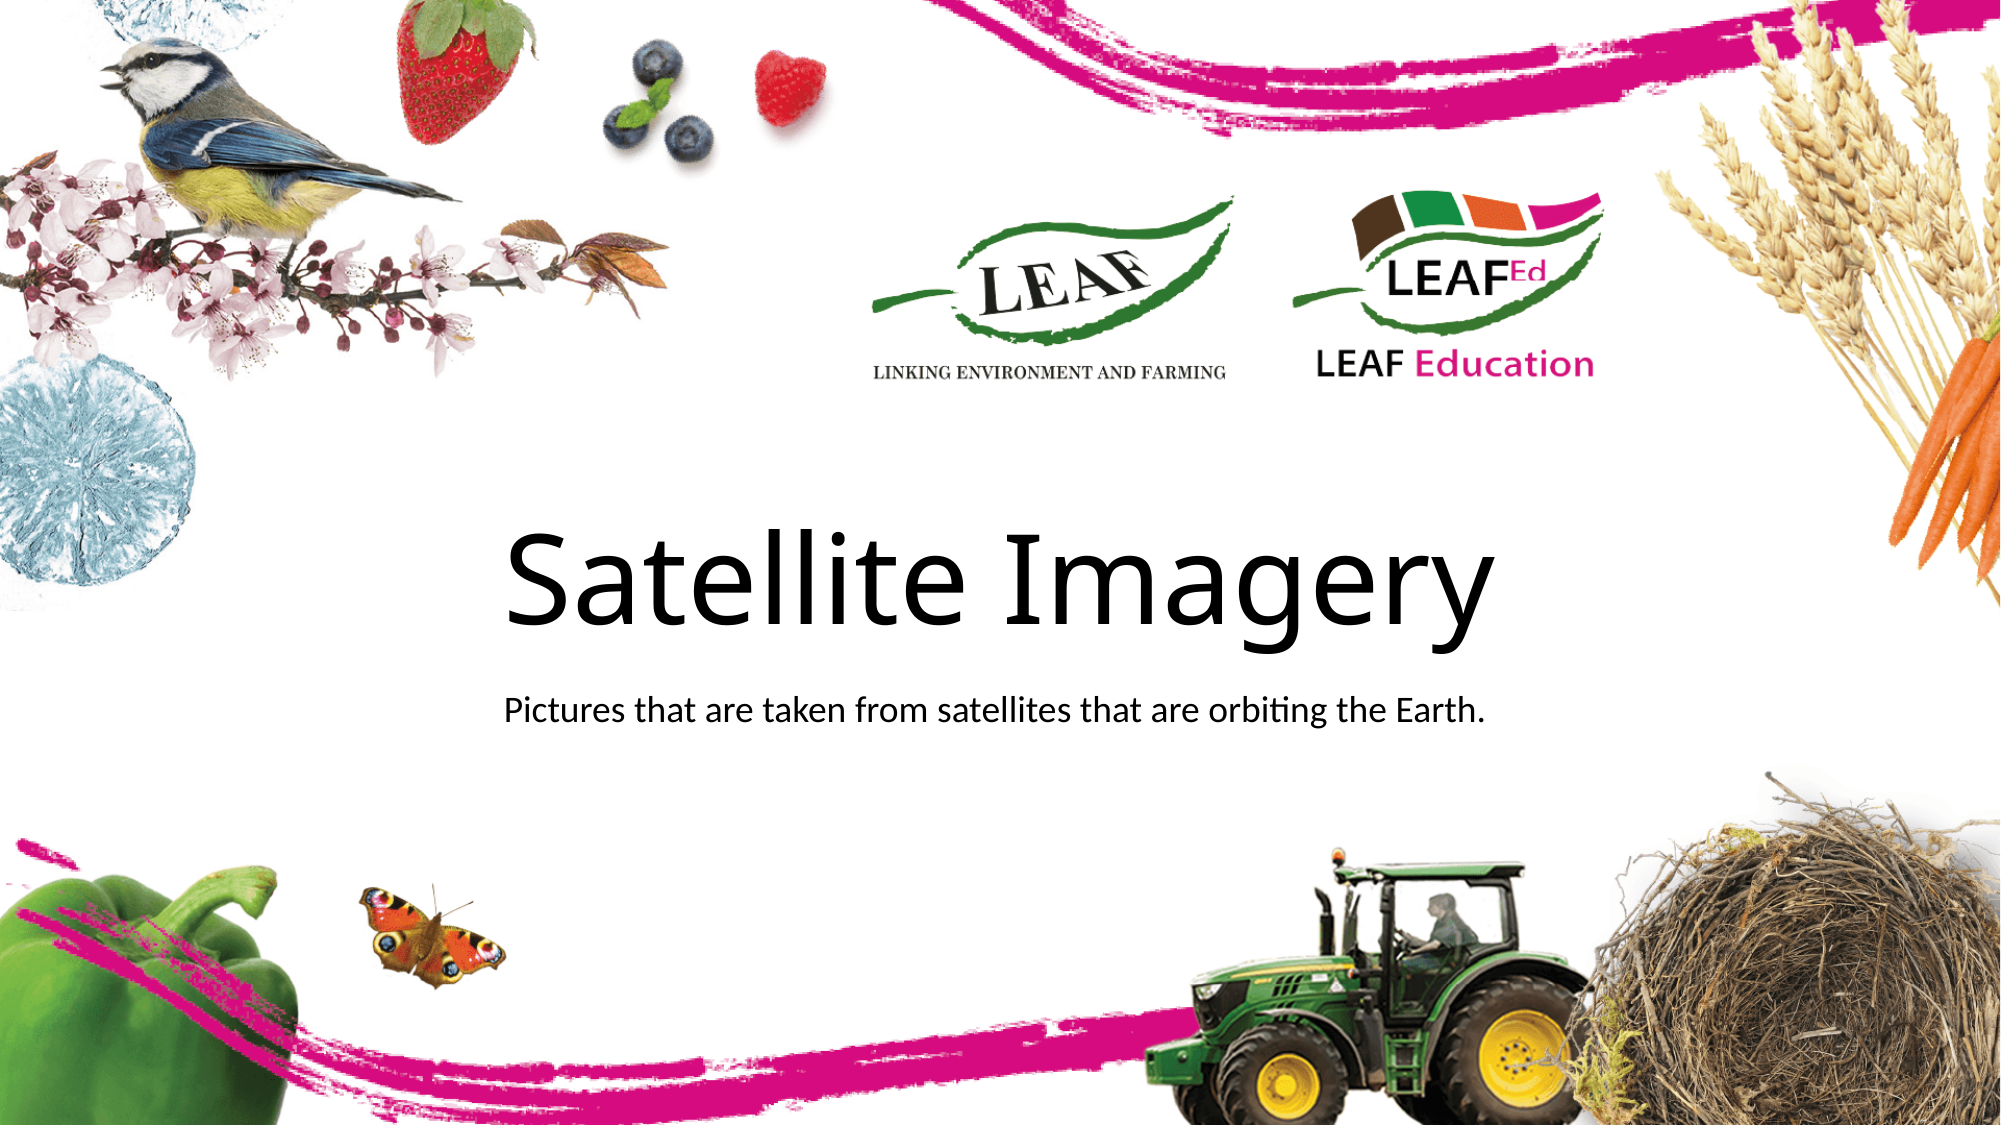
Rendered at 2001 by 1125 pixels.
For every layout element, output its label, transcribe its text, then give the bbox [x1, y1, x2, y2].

picture [0, 0, 2001, 1125]
text_box Pictures that are taken from satellites that are orbiting the Earth. [118, 677, 1882, 738]
title Satellite Imagery [249, 507, 1750, 660]
